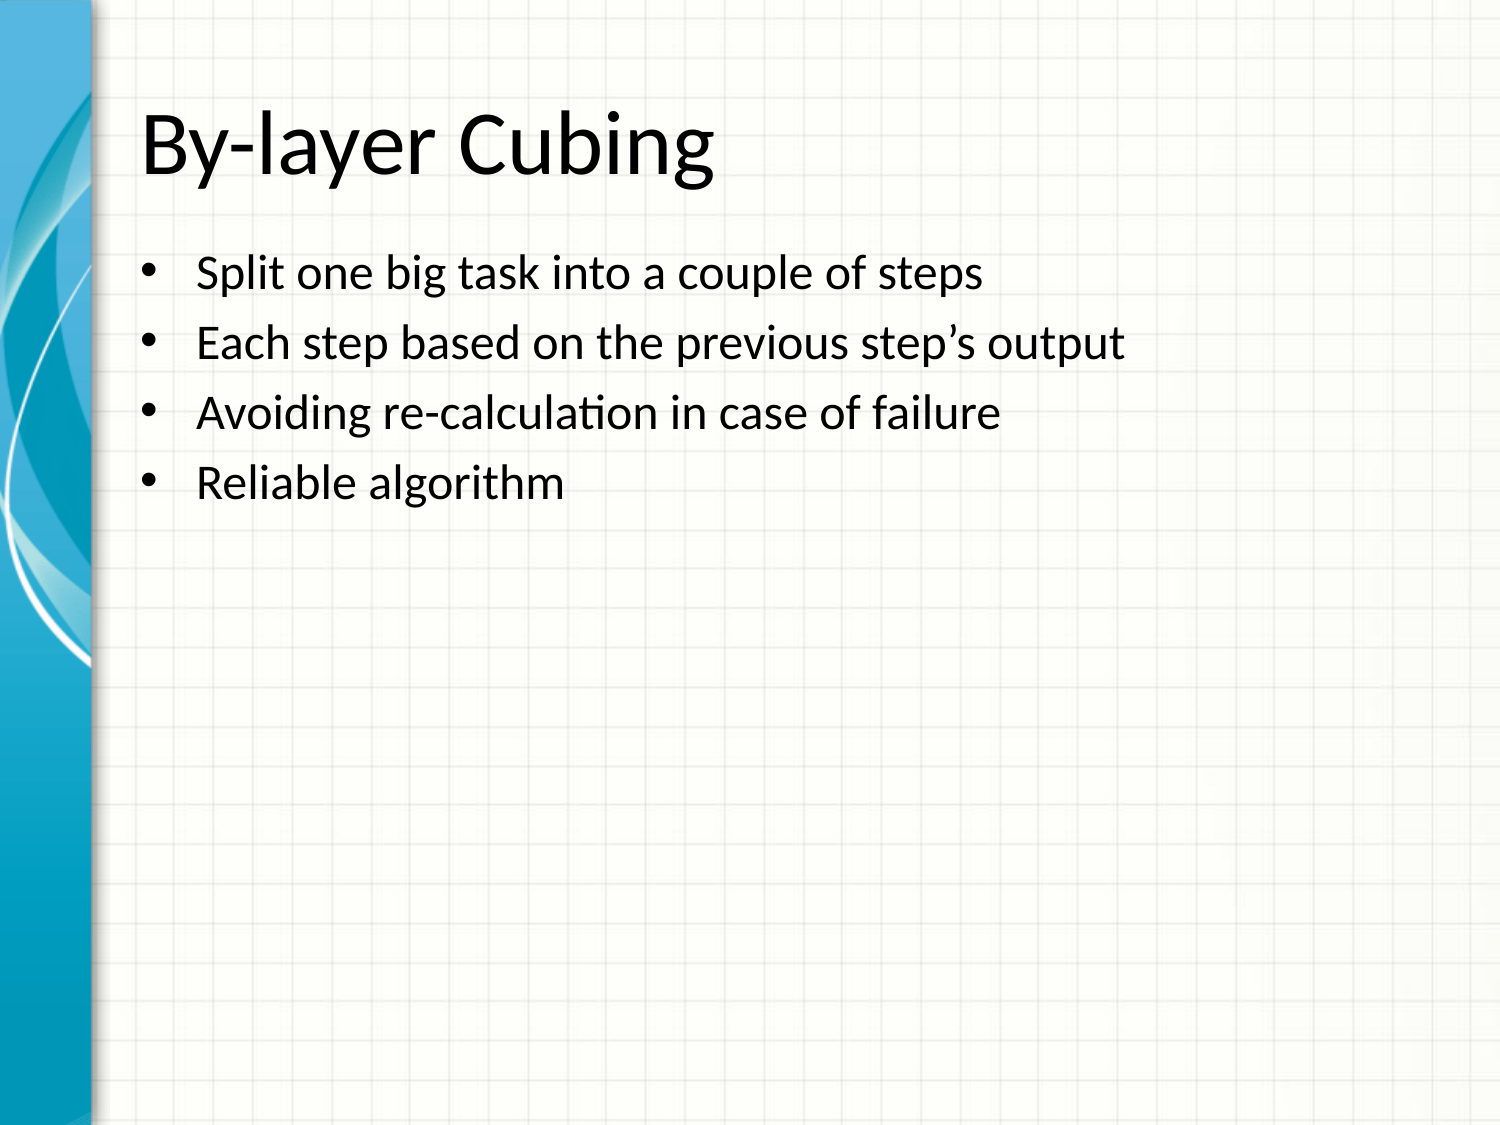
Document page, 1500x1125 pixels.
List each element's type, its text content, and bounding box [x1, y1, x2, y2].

list Split one big task into a couple of steps Each step based on the previous step’s output Avoiding re-calculation in case of failure Reliable algorithm [125, 231, 1450, 1013]
title By-layer Cubing [125, 44, 1450, 231]
picture [0, 0, 1500, 1125]
